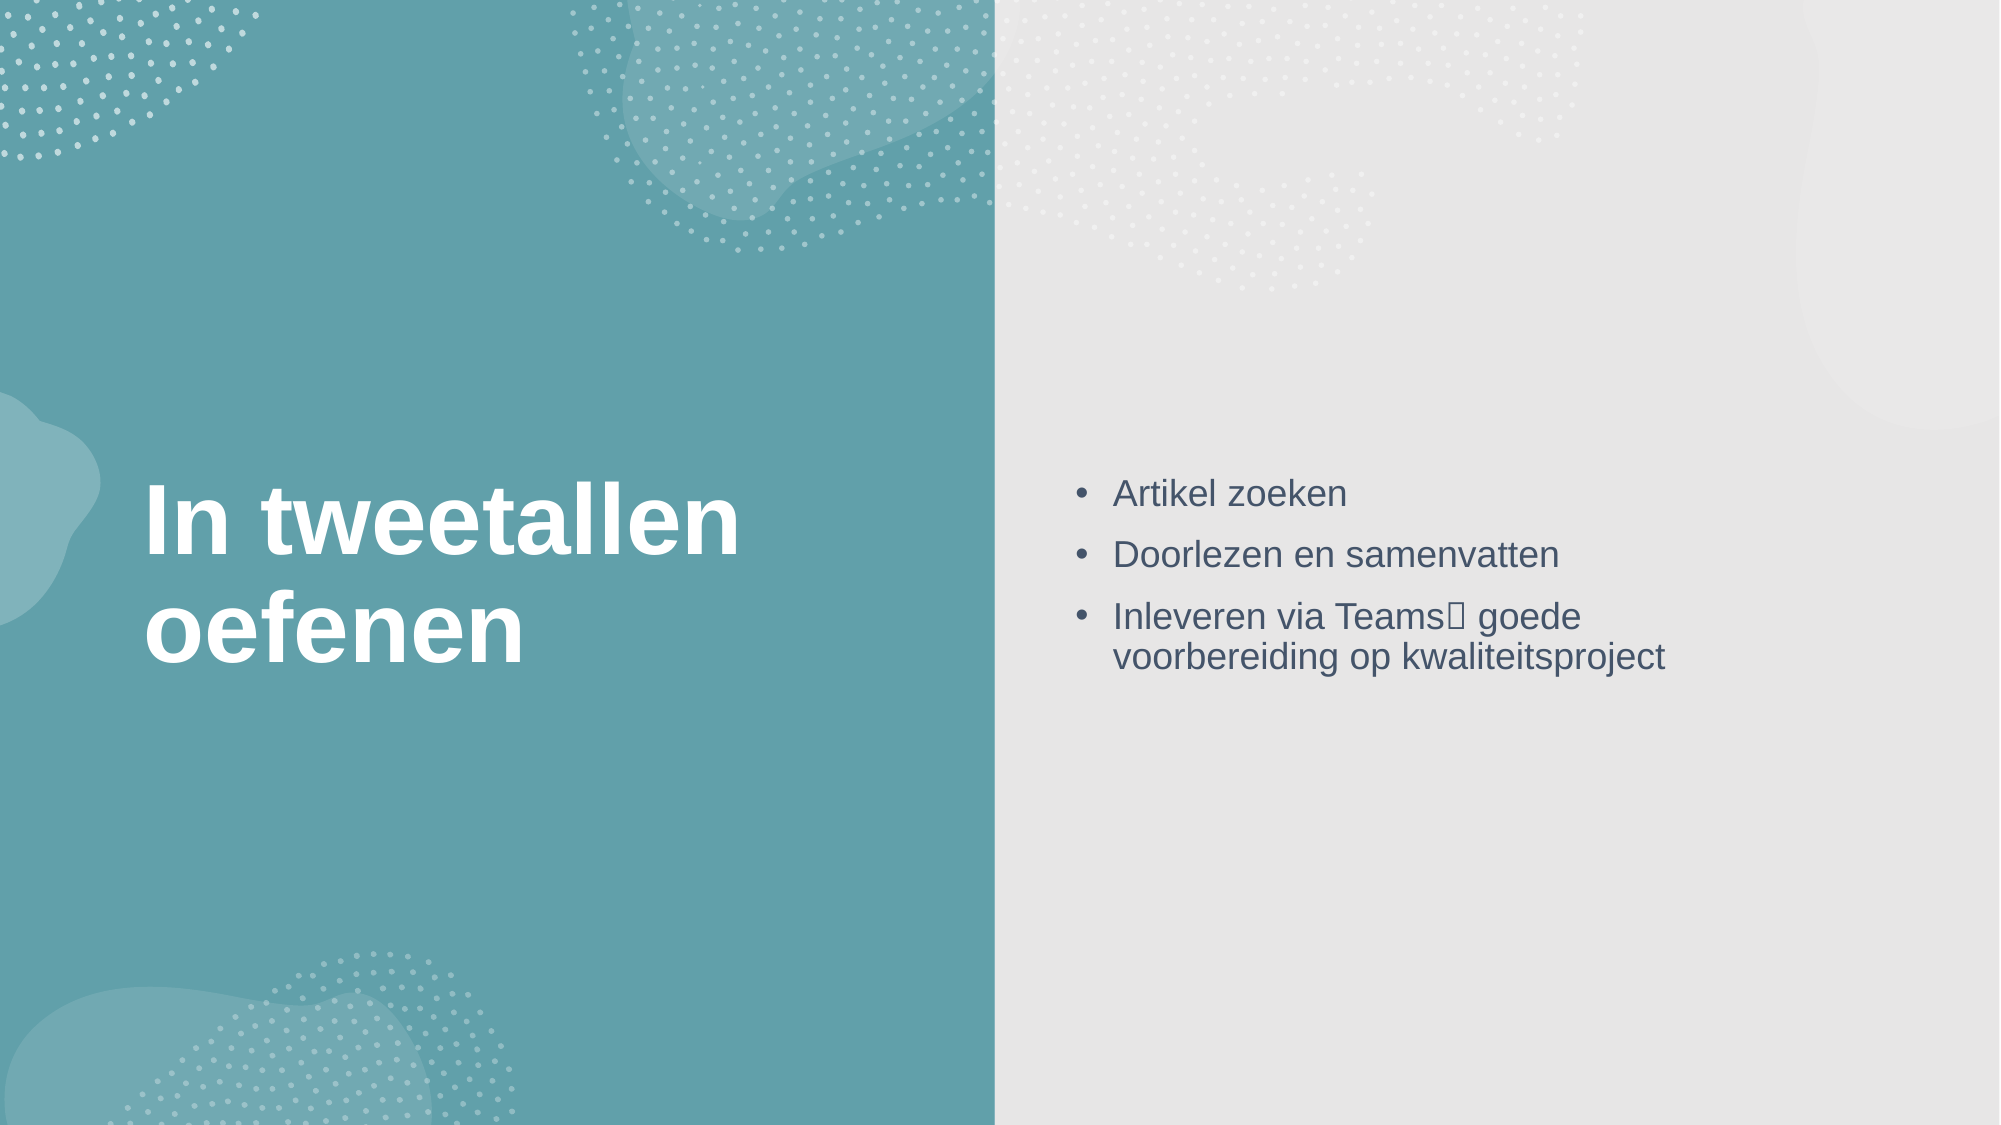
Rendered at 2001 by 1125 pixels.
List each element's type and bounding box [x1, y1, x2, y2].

text_box [0, 0, 2000, 1125]
